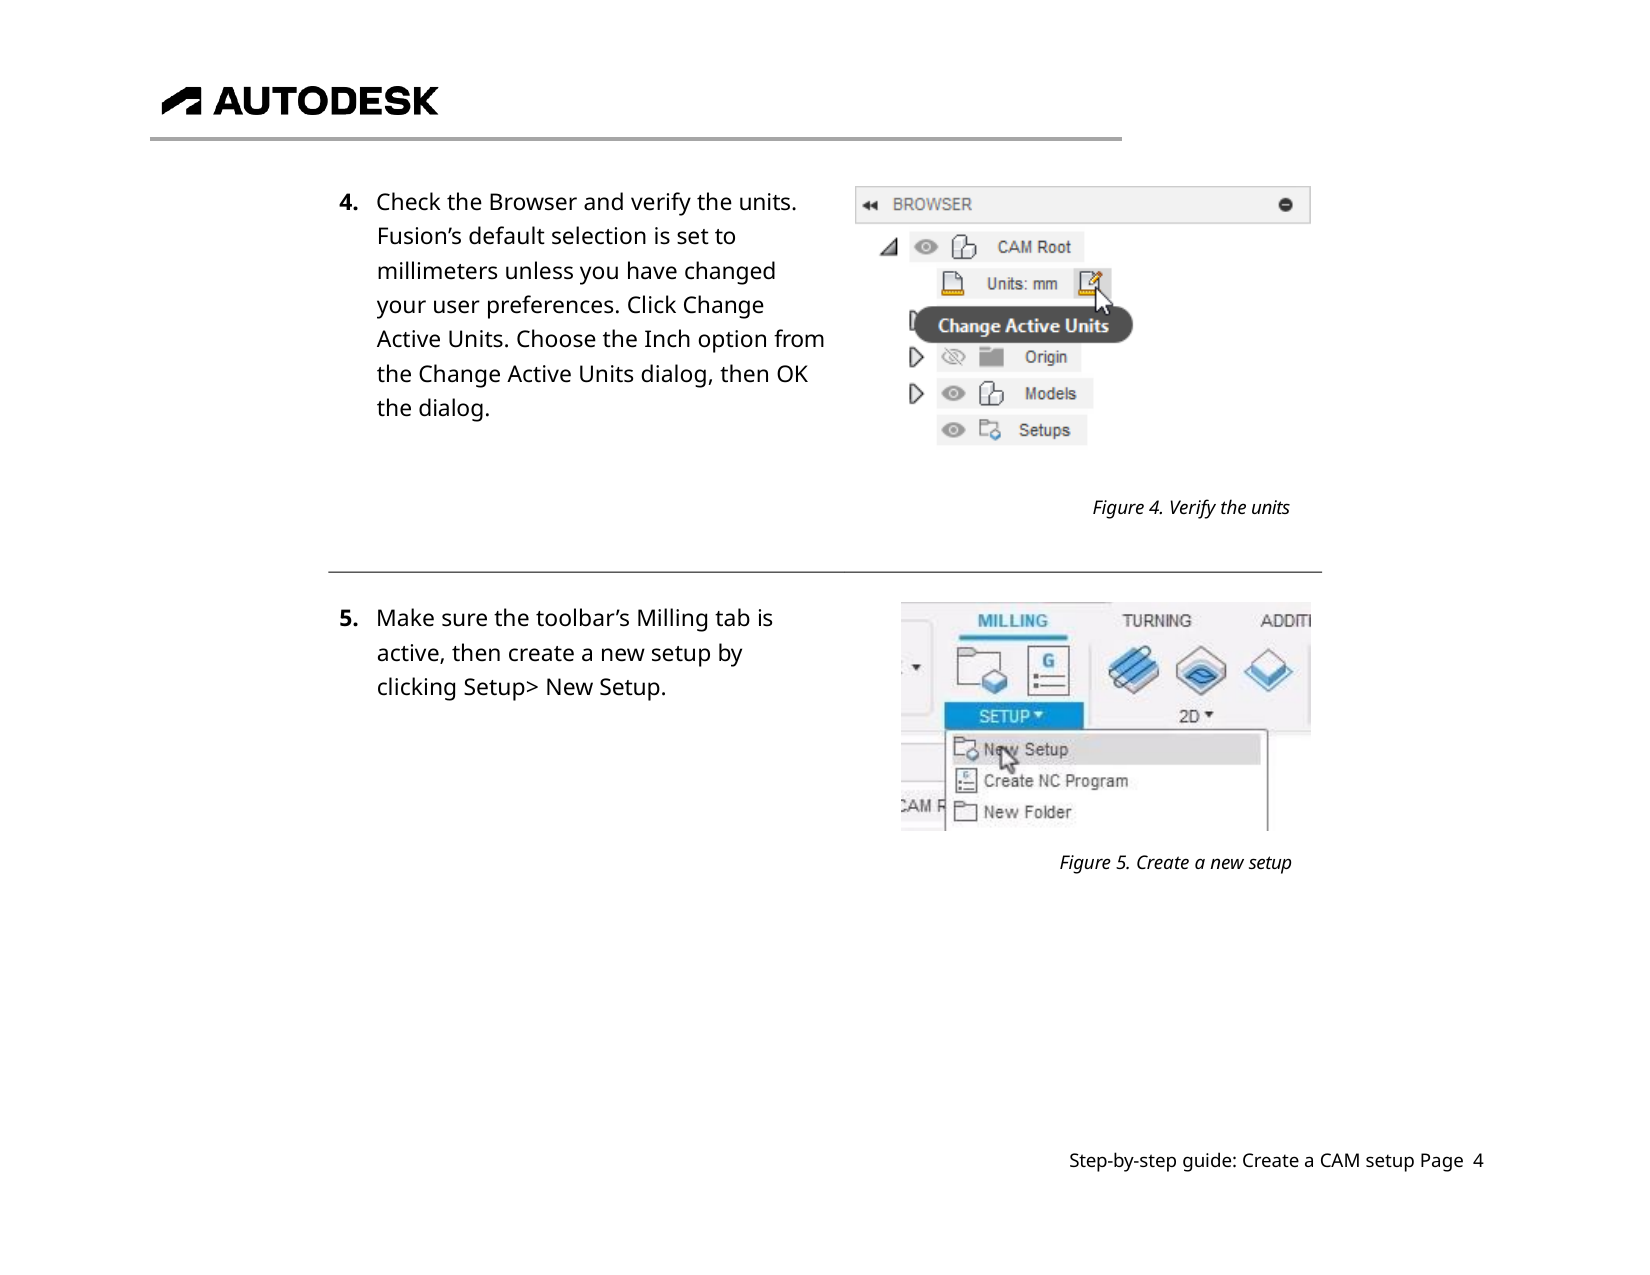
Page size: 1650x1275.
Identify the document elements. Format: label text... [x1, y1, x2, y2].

picture [854, 186, 1311, 450]
text_box 5. Make sure the toolbar’s Milling tab is active, then create a new setup by clicking Setup> New Setup. [337, 594, 780, 701]
picture [900, 602, 1311, 831]
text_box 4. Check the Browser and verify the units. Fusion’s default selection is set to millimeters unless you have changed your user preferences. Click Change Active Units. Choose the Inch option from the Change Active Units dialog, then OK the dialog. [337, 178, 830, 421]
picture [161, 86, 439, 115]
slide_number Step-by-step guide: Create a CAM setup Page 10 [1067, 1145, 1509, 1275]
text_box Figure 4. Verify the units [1090, 493, 1313, 518]
text_box Figure 5. Create a new setup [1057, 848, 1313, 874]
